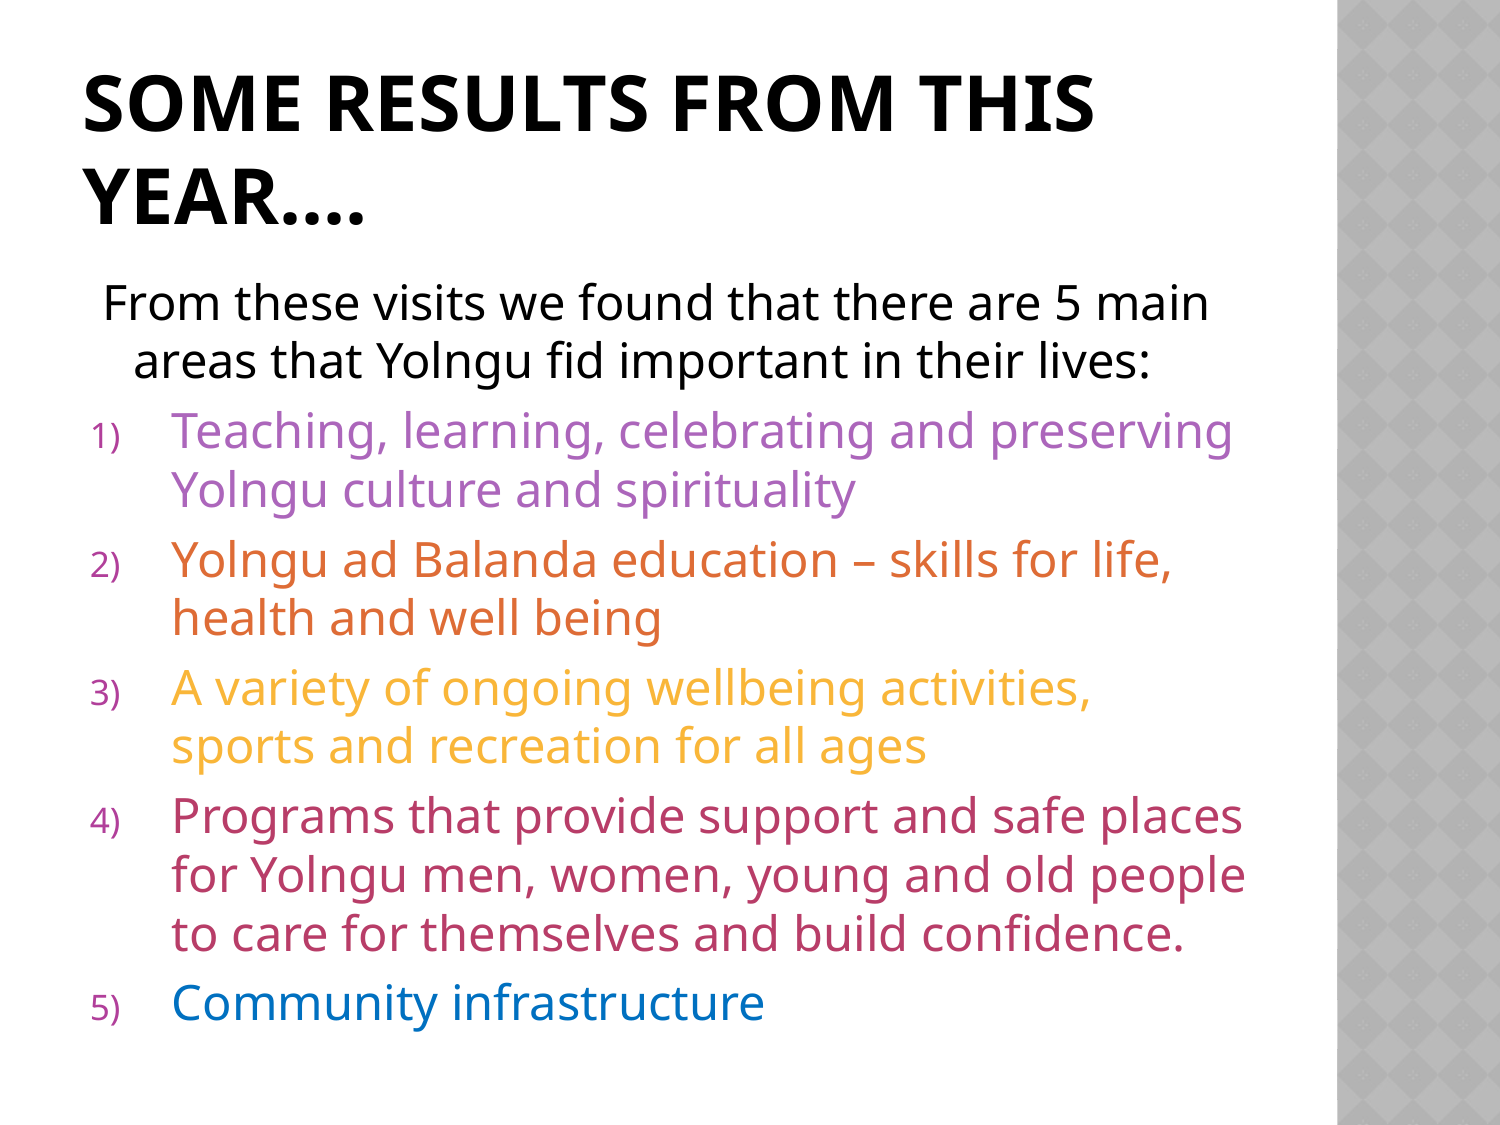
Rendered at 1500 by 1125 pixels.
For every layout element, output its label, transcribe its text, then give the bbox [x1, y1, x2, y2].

title Some results from this year.... [75, 52, 1263, 240]
list From these visits we found that there are 5 main areas that Yolngu fid important in their lives: Teaching, learning, celebrating and preserving Yolngu culture and spirituality Yolngu ad Balanda education – skills for life, health and well being A variety of ongoing wellbeing activities, sports and recreation for all ages Programs that provide support and safe places for Yolngu men, women, young and old people to care for themselves and build confidence. Community infrastructure [75, 264, 1263, 1059]
